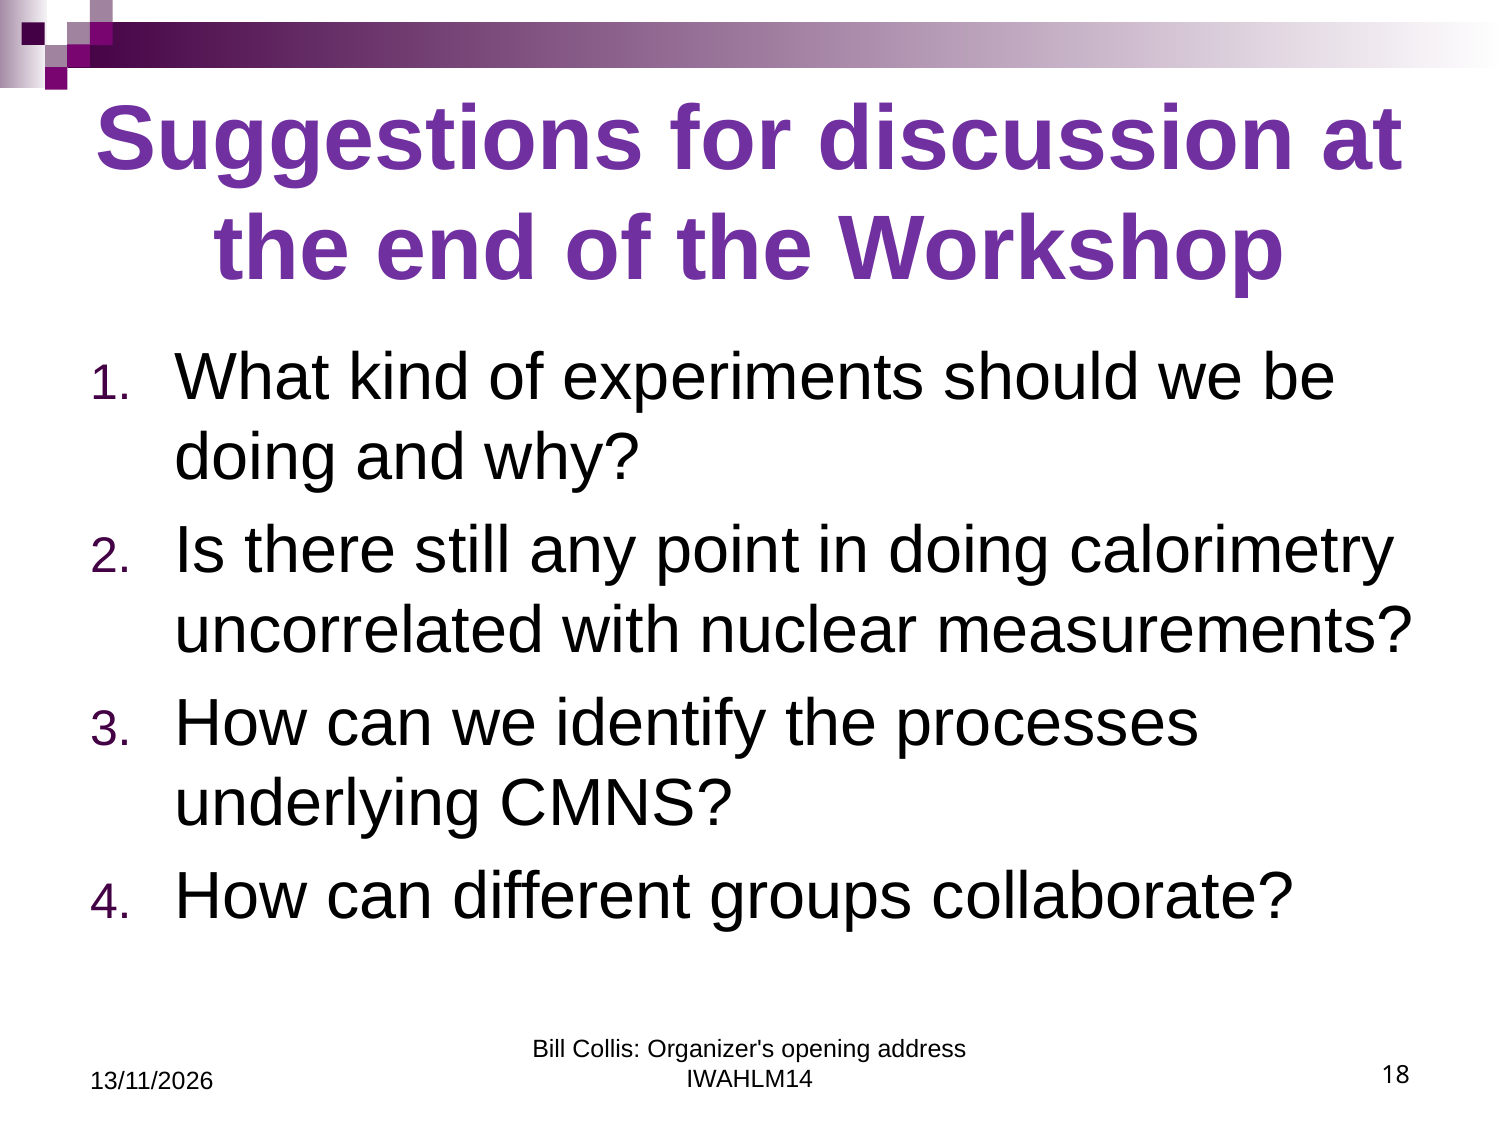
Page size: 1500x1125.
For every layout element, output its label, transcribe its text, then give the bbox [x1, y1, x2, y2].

slide_number 18 [1074, 1025, 1425, 1100]
title Suggestions for discussion at the end of the Workshop [75, 75, 1425, 300]
footer Bill Collis: Organizer's opening address IWAHLM14 [512, 1025, 988, 1100]
list What kind of experiments should we be doing and why? Is there still any point in doing calorimetry uncorrelated with nuclear measurements? How can we identify the processes underlying CMNS? How can different groups collaborate? [75, 324, 1471, 963]
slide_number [75, 1024, 425, 1103]
